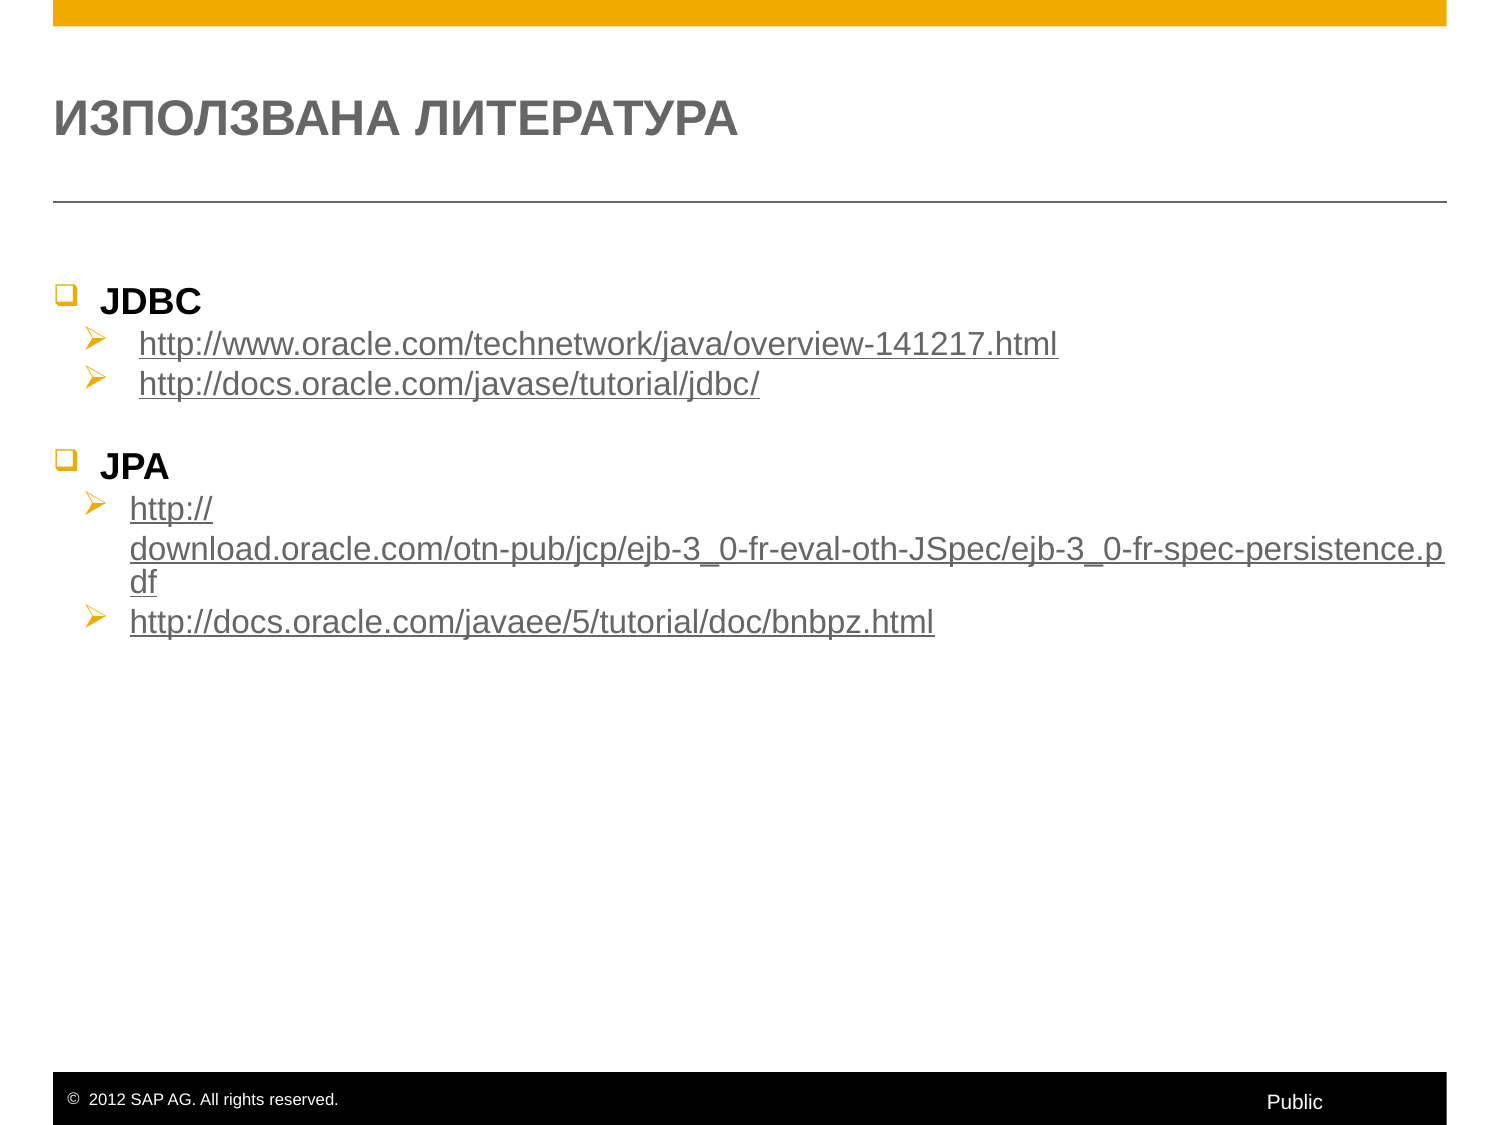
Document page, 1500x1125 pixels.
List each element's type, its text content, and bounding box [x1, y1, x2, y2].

title ИЗПОЛЗВАНА ЛИТЕРАТУРА [53, 53, 1447, 178]
list JDBC http://www.oracle.com/technetwork/java/overview-141217.html http://docs.oracle.com/javase/tutorial/jdbc/ JPA http://download.oracle.com/otn-pub/jcp/ejb-3_0-fr-eval-oth-JSpec/ejb-3_0-fr-spec-persistence.pdf http://docs.oracle.com/javaee/5/tutorial/doc/bnbpz.html [53, 277, 1447, 998]
